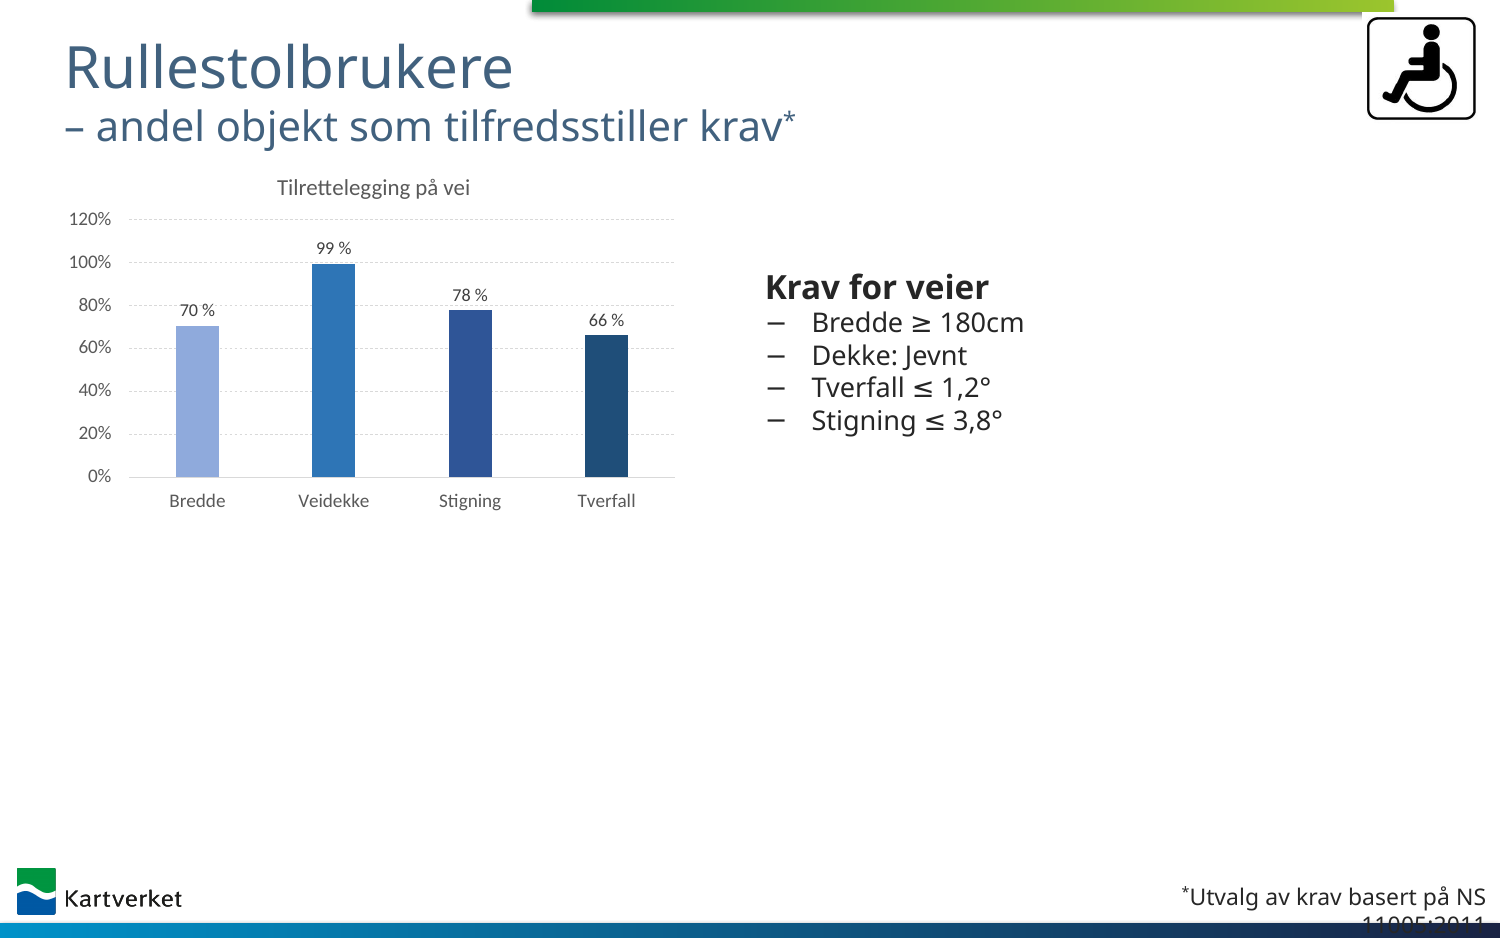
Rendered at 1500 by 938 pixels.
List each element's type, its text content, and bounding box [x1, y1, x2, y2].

picture [62, 166, 686, 519]
text_box *Utvalg av krav basert på NS 11005:2011 [1068, 873, 1500, 938]
picture [1362, 12, 1481, 126]
text_box Rullestolbrukere – andel objekt som tilfredsstiller krav* [49, 25, 1431, 158]
text_box Krav for veier Bredde ≥ 180cm Dekke: Jevnt Tverfall ≤ 1,2° Stigning ≤ 3,8° [750, 258, 1234, 444]
